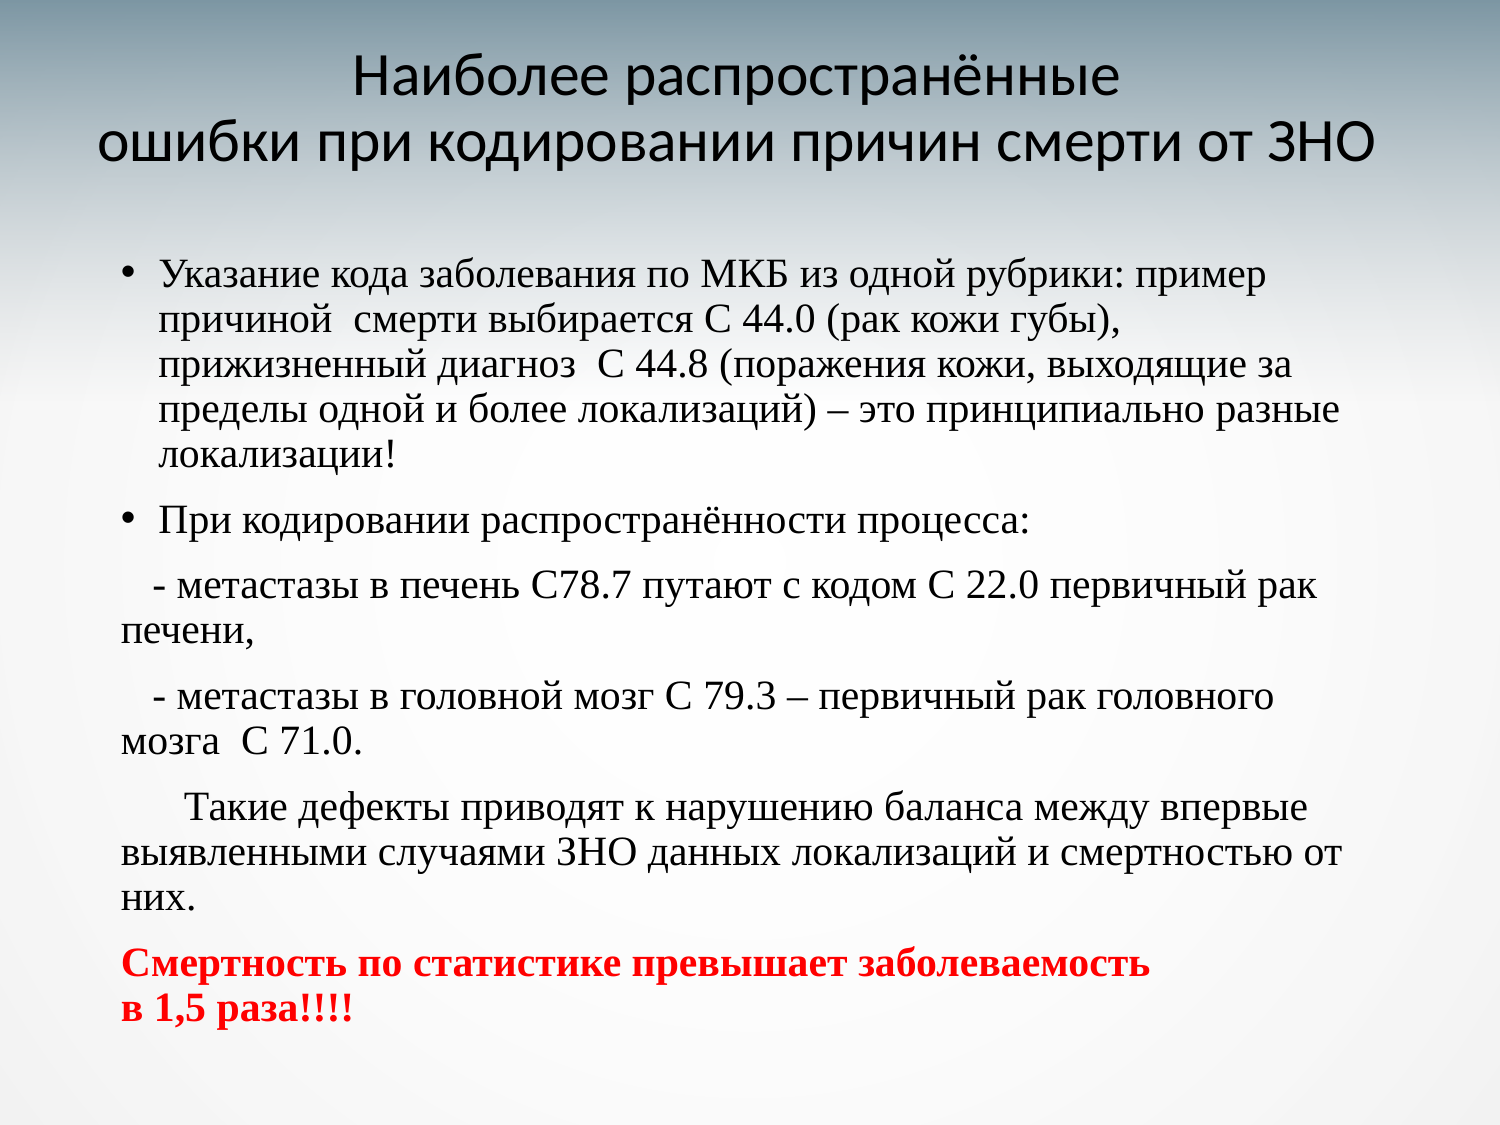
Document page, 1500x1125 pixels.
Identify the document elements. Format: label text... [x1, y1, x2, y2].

list Указание кода заболевания по МКБ из одной рубрики: пример причиной смерти выбирается С 44.0 (рак кожи губы), прижизненный диагноз С 44.8 (поражения кожи, выходящие за пределы одной и более локализаций) – это принципиально разные локализации! При кодировании распространённости процесса: - метастазы в печень С78.7 путают с кодом С 22.0 первичный рак печени, - метастазы в головной мозг С 79.3 – первичный рак головного мозга С 71.0. Такие дефекты приводят к нарушению баланса между впервые выявленными случаями ЗНО данных локализаций и смертностью от них. Смертность по статистике превышает заболеваемость в 1,5 раза!!!! [105, 243, 1397, 1014]
title Наиболее распространённые ошибки при кодировании причин смерти от ЗНО [79, 26, 1409, 191]
